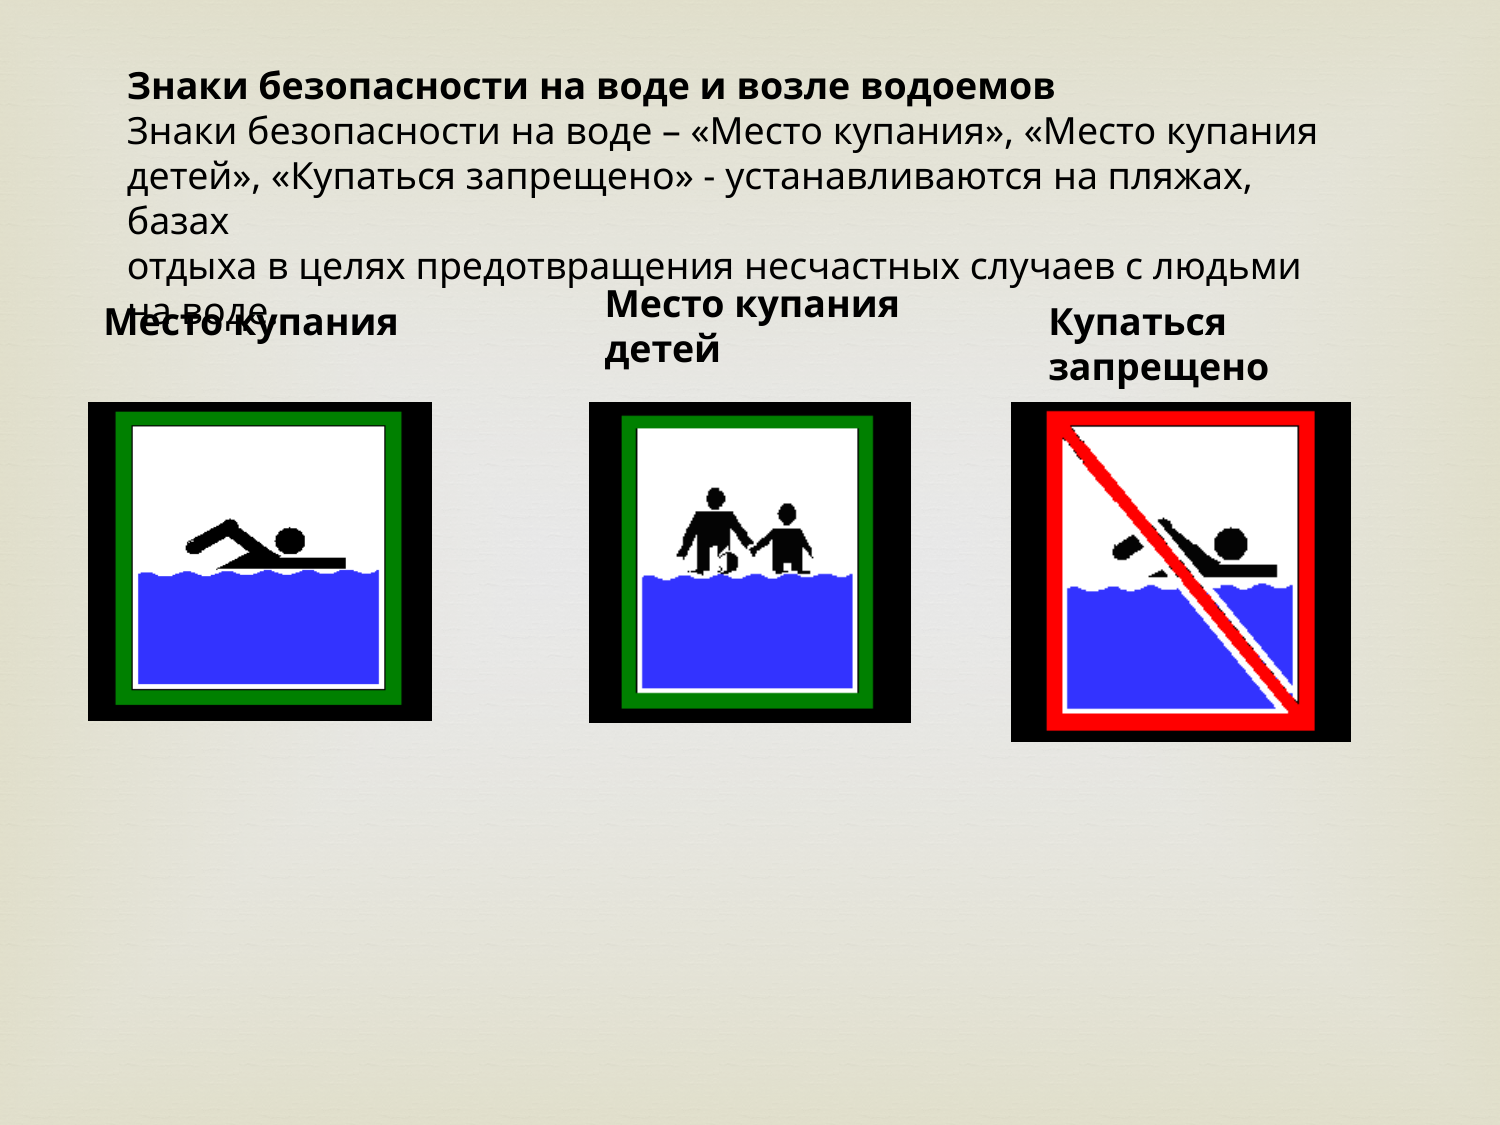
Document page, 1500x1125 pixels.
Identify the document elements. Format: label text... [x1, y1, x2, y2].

picture [87, 401, 432, 722]
text_box Место купания детей [589, 272, 928, 378]
picture [589, 401, 911, 724]
picture [1011, 401, 1352, 742]
text_box Знаки безопасности на воде и возле водоемов Знаки безопасности на воде – «Место купания», «Место купания детей», «Купаться запрещено» - устанавливаются на пляжах, базах отдыха в целях предотвращения несчастных случаев с людьми на воде. [112, 54, 1365, 340]
text_box Купаться запрещено [1033, 290, 1317, 396]
text_box Место купания [88, 290, 432, 351]
